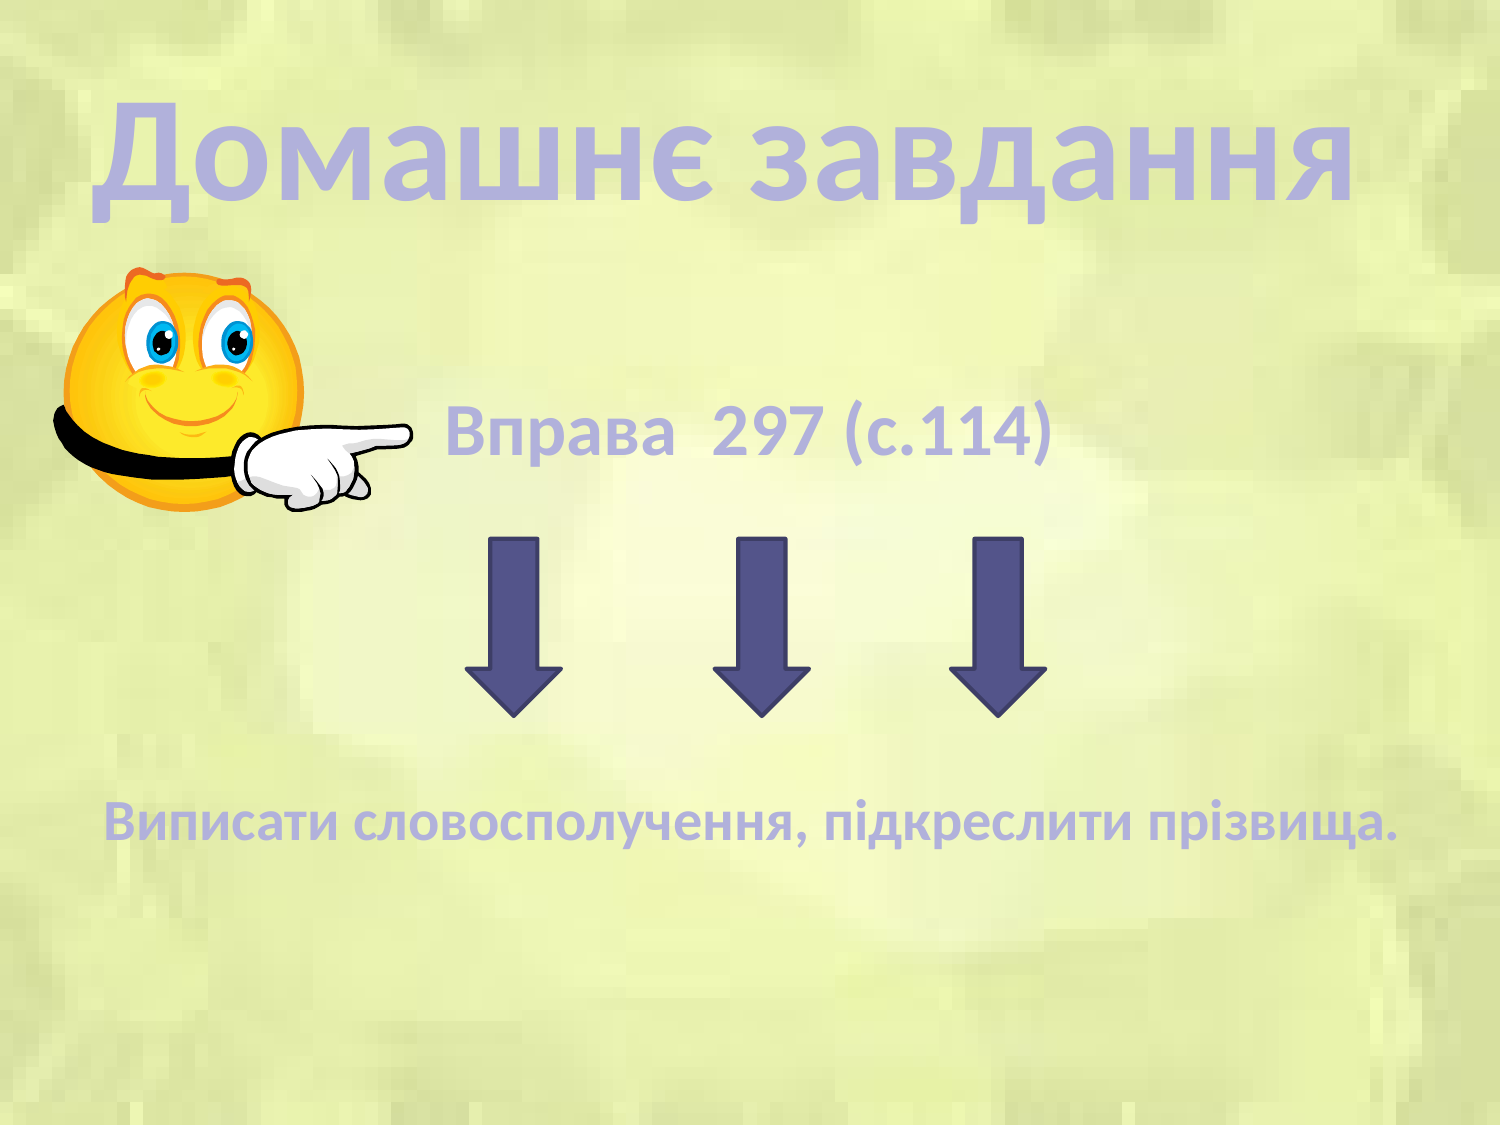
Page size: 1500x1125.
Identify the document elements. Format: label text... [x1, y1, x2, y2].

text_box Вправа 297 (с.114) [429, 373, 1282, 479]
text_box Виписати словосполучення, підкреслити прізвища. [88, 775, 1471, 860]
picture [0, 0, 1500, 1125]
text_box [948, 536, 1048, 719]
text_box [712, 536, 811, 719]
text_box [464, 536, 563, 719]
text_box Домашнє завдання [76, 42, 1459, 238]
